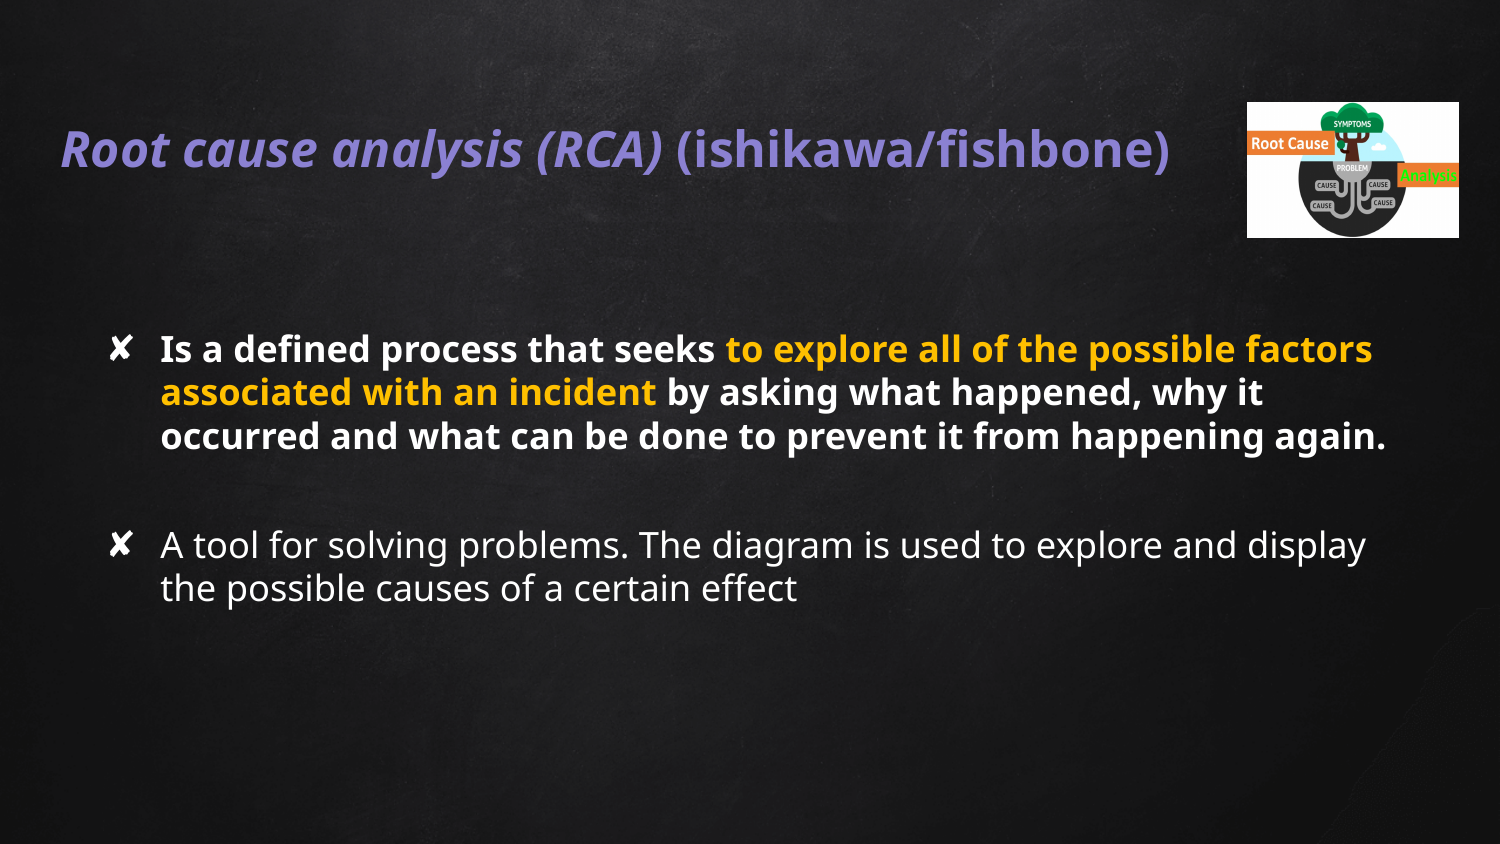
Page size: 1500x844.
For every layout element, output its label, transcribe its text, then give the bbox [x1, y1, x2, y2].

picture [0, 0, 1500, 844]
title Root cause analysis (RCA) (ishikawa/fishbone) [45, 102, 1227, 274]
list Is a defined process that seeks to explore all of the possible factors associated with an incident by asking what happened, why it occurred and what can be done to prevent it from happening again. A tool for solving problems. The diagram is used to explore and display the possible causes of a certain effect [75, 256, 1425, 668]
